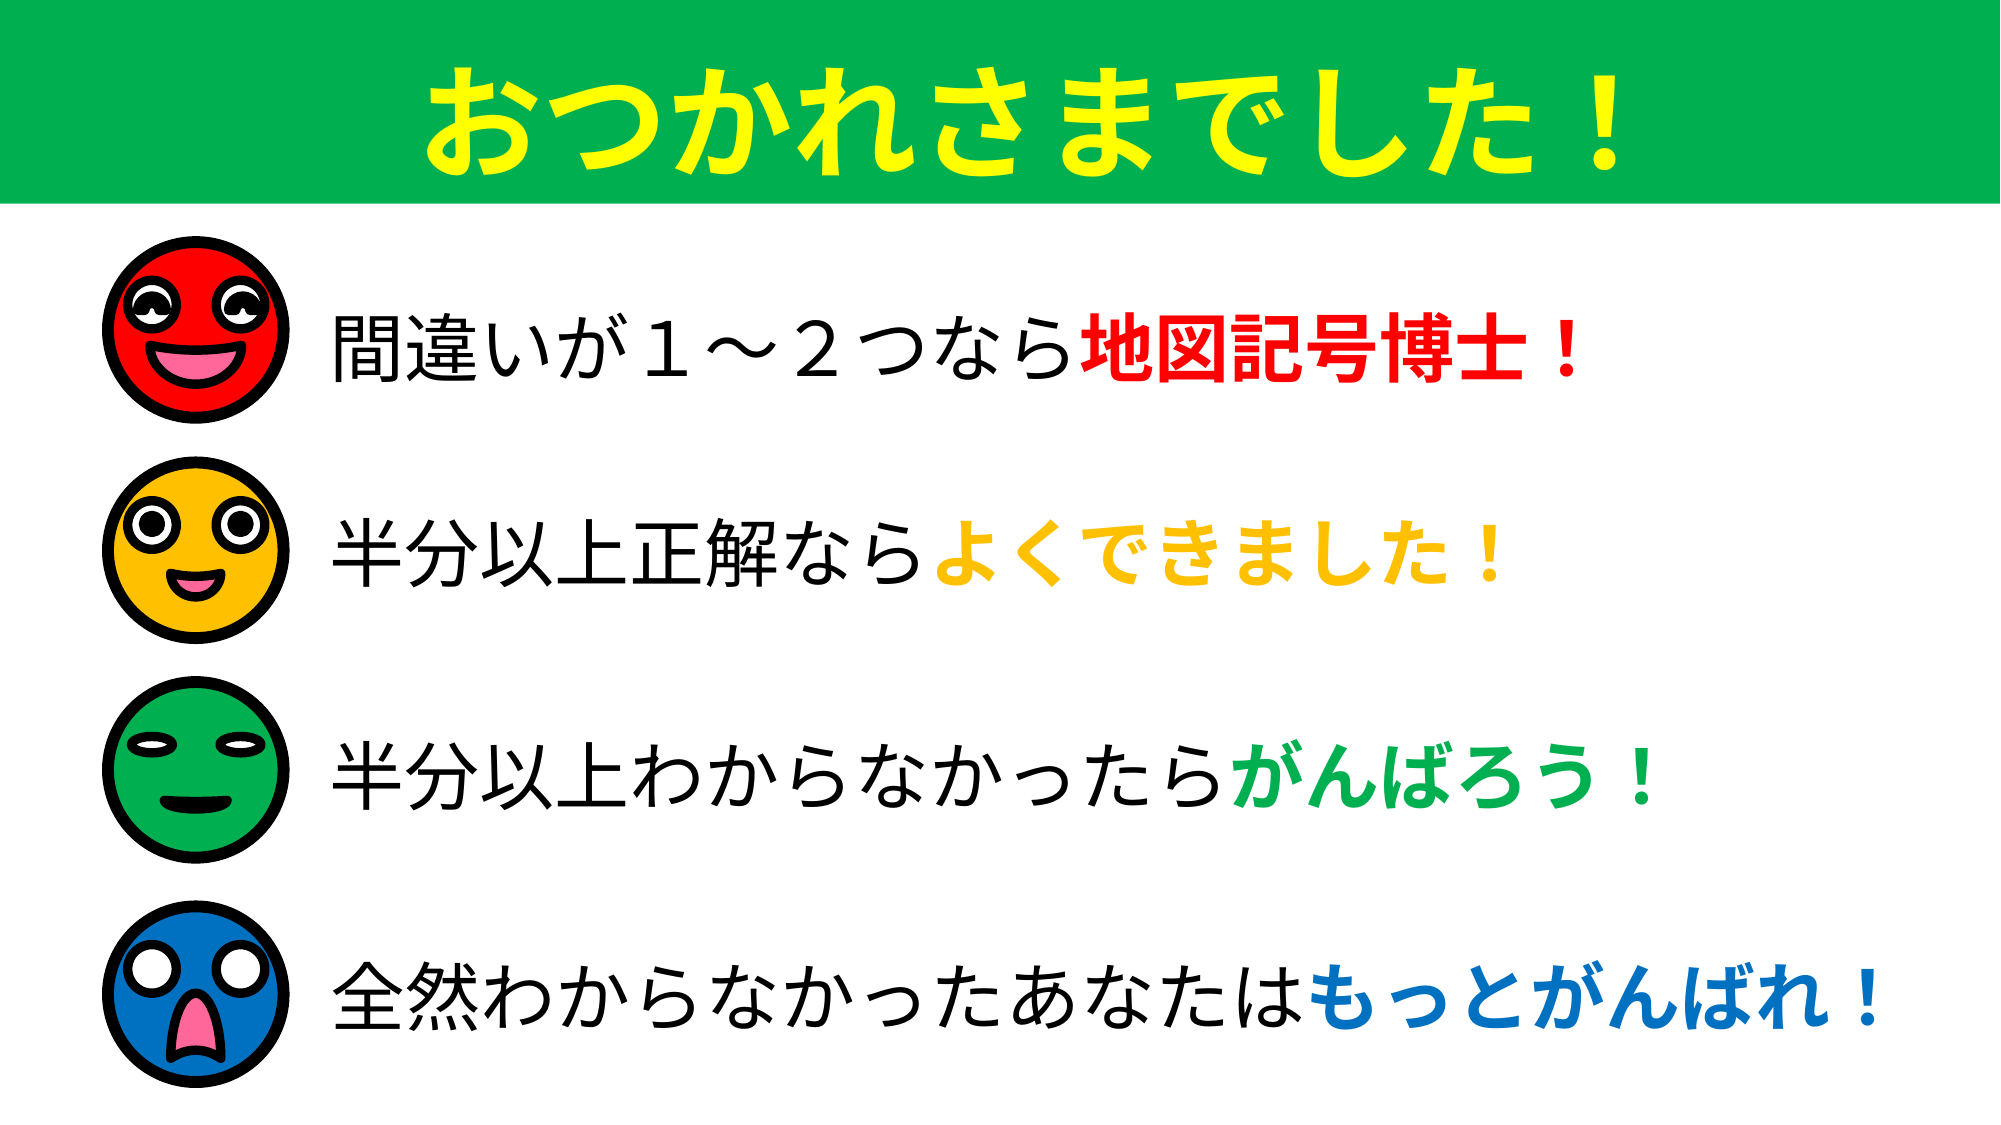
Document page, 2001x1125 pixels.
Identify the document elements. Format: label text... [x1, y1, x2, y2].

text_box 半分以上正解ならよくできました！ [315, 499, 1543, 604]
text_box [106, 680, 286, 860]
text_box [106, 460, 286, 640]
text_box 間違いが１～２つなら地図記号博士！ [314, 293, 1620, 399]
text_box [106, 240, 286, 420]
text_box おつかれさまでした！ [402, 37, 1683, 202]
text_box 全然わからなかったあなたはもっとがんばれ！ [315, 942, 1921, 1048]
text_box [0, 0, 2000, 204]
text_box 半分以上わからなかったらがんばろう！ [314, 721, 1695, 827]
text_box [106, 904, 286, 1084]
